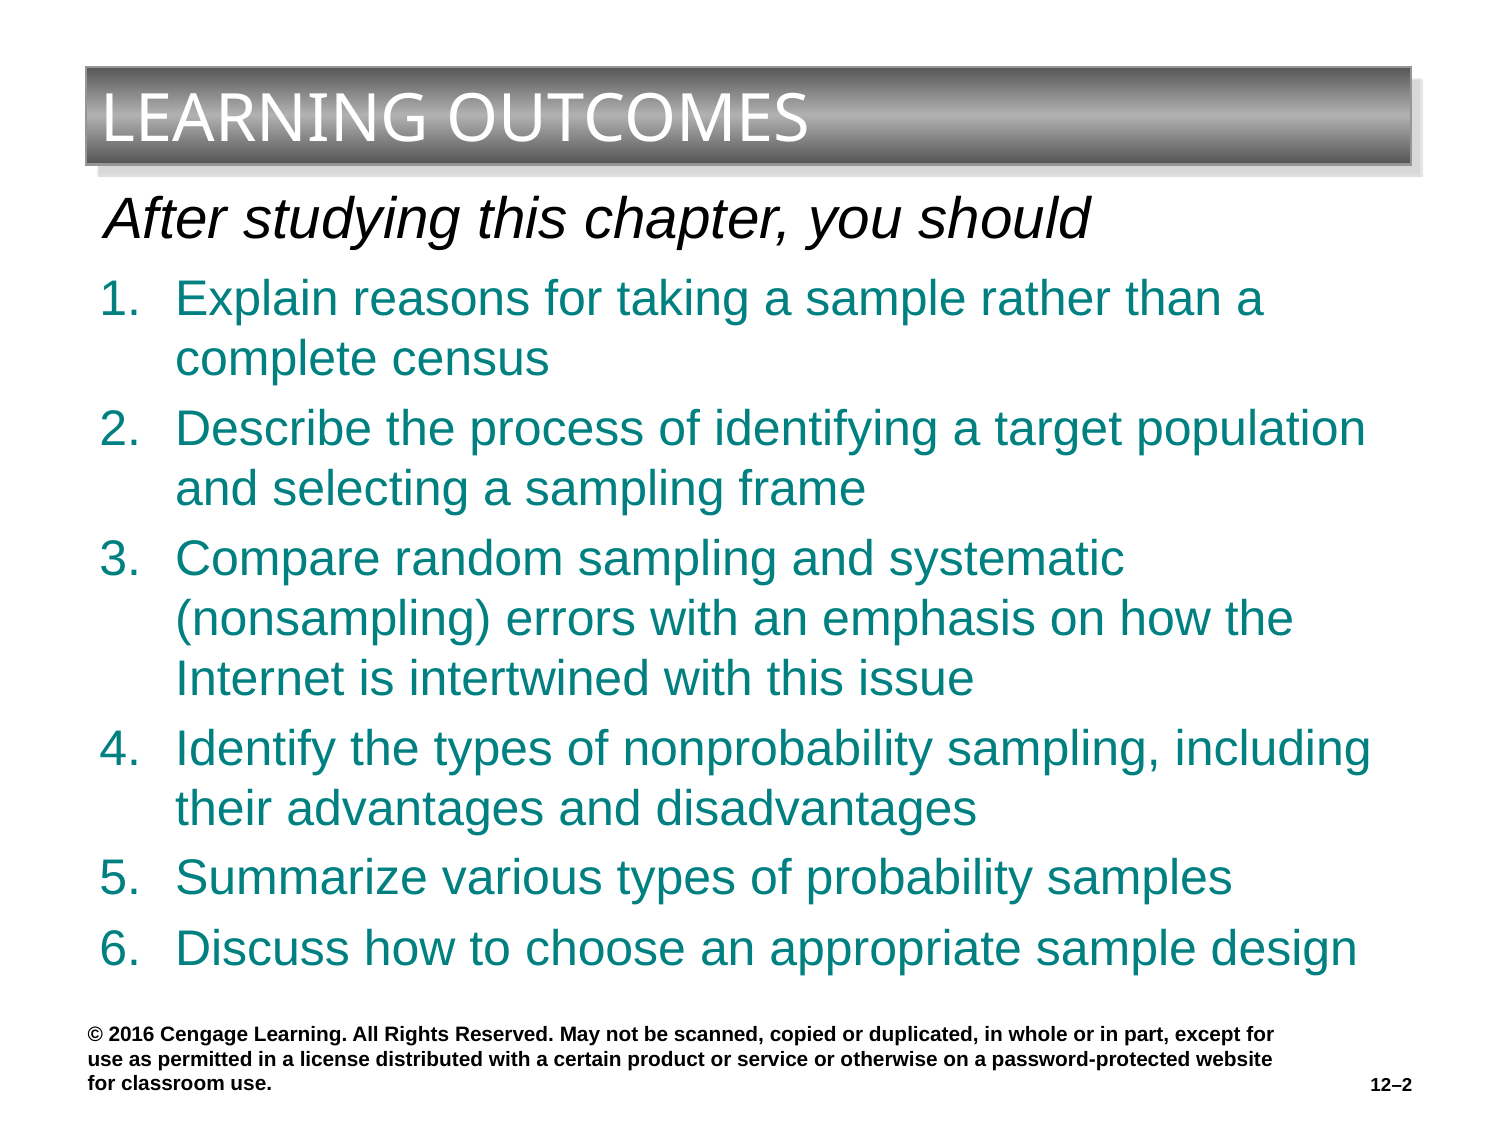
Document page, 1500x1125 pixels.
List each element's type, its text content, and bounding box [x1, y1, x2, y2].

slide_number 12–2 [1050, 1042, 1413, 1103]
title LEARNING OUTCOMES [85, 66, 1412, 166]
footer © 2016 Cengage Learning. All Rights Reserved. May not be scanned, copied or duplicated, in whole or in part, except for use as permitted in a license distributed with a certain product or service or otherwise on a password-protected website for classroom use. [87, 1057, 1050, 1103]
list Explain reasons for taking a sample rather than a complete census Describe the process of identifying a target population and selecting a sampling frame Compare random sampling and systematic (nonsampling) errors with an emphasis on how the Internet is intertwined with this issue Identify the types of nonprobability sampling, including their advantages and disadvantages Summarize various types of probability samples Discuss how to choose an appropriate sample design [84, 257, 1414, 998]
